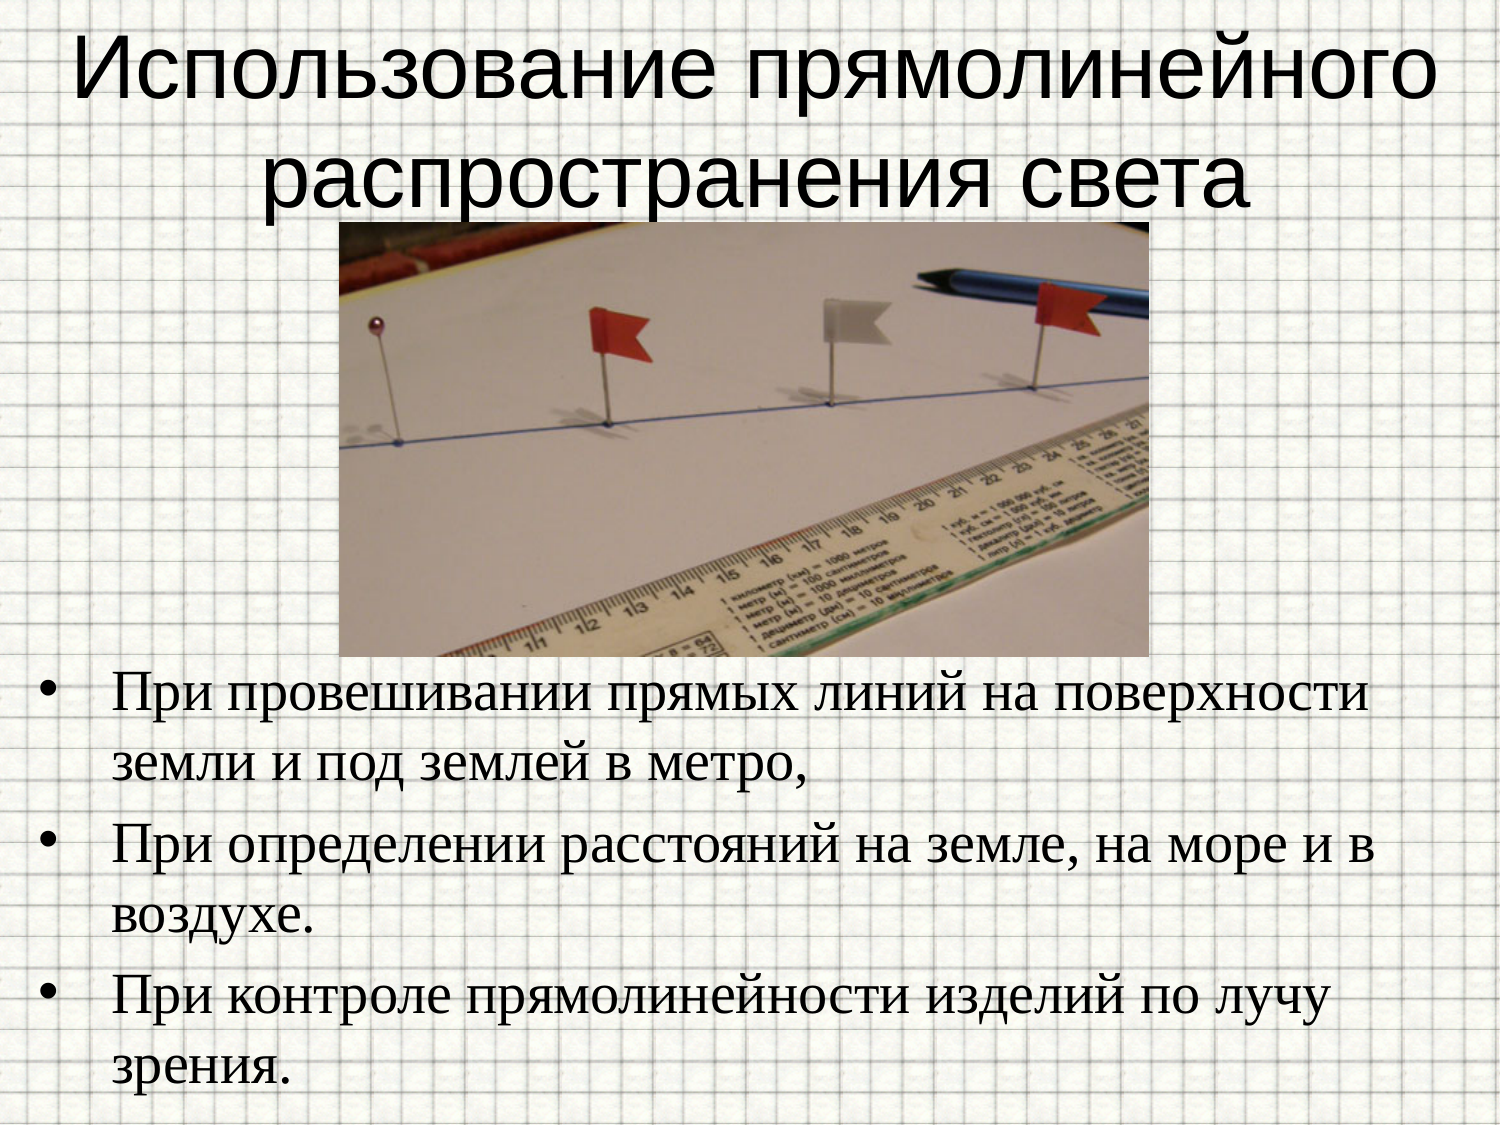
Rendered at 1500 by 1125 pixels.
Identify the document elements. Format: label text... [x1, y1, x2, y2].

list При провешивании прямых линий на поверхности земли и под землей в метро, При определении расстояний на земле, на море и в воздухе. При контроле прямолинейности изделий по лучу зрения. [23, 644, 1477, 1090]
picture [339, 222, 1149, 657]
picture [0, 0, 1500, 1125]
title Использование прямолинейного распространения света [35, 0, 1477, 235]
